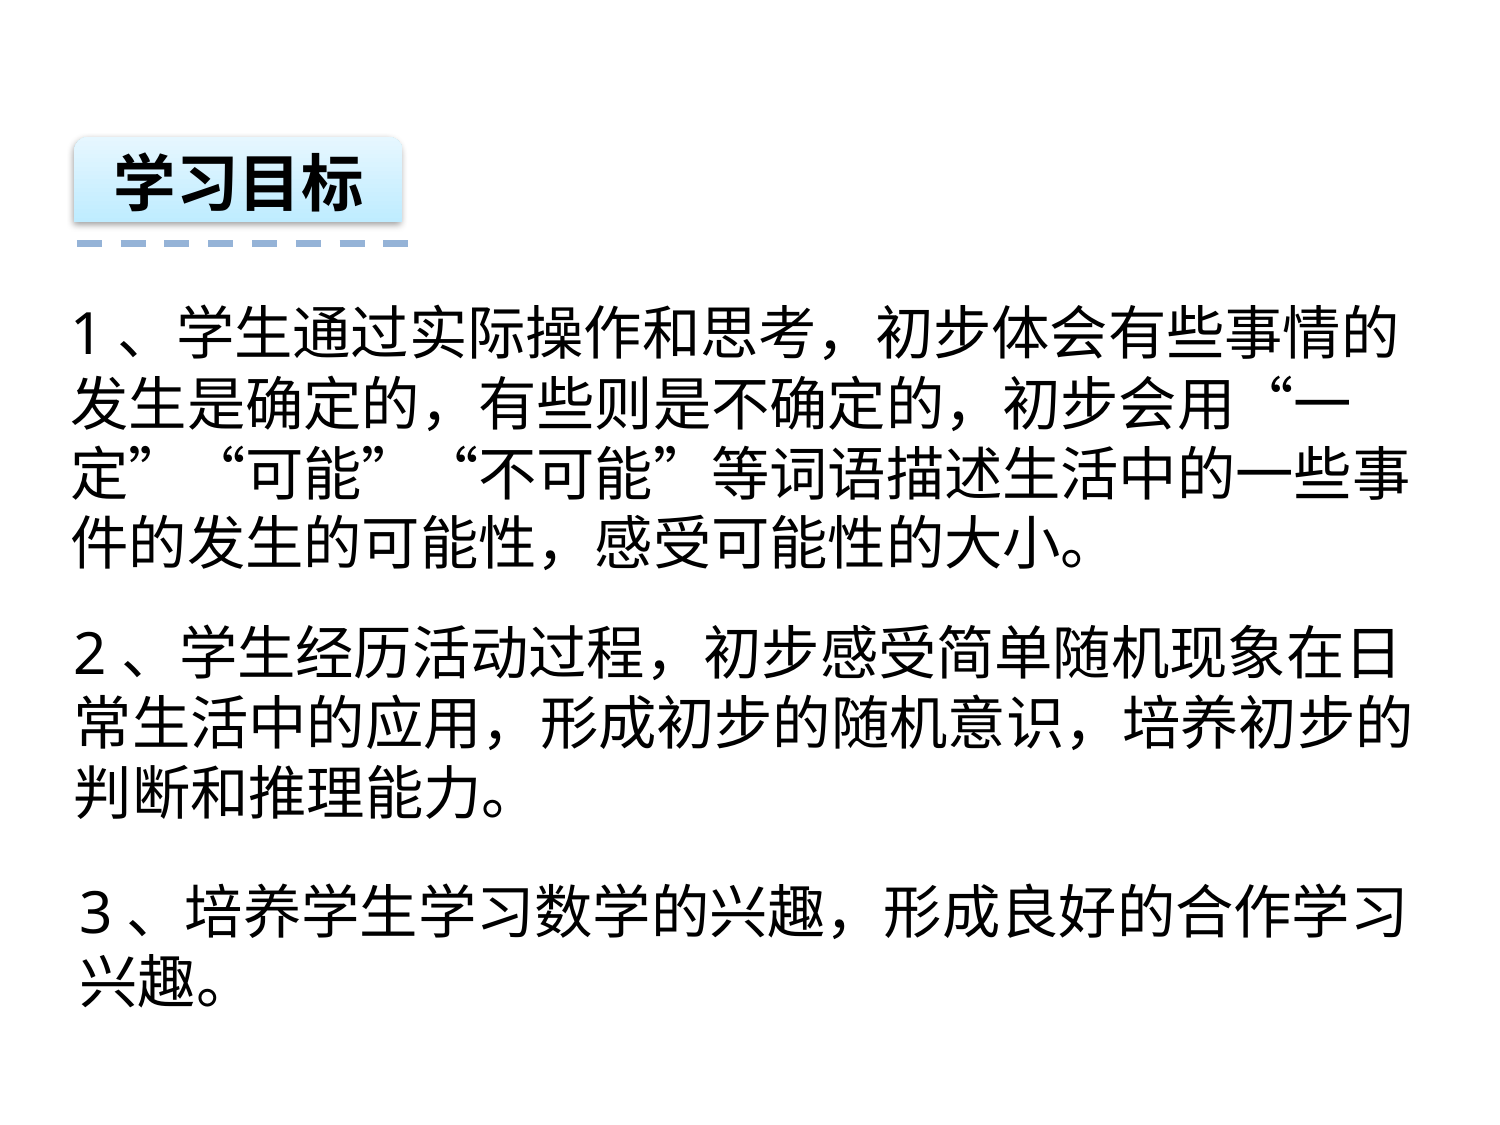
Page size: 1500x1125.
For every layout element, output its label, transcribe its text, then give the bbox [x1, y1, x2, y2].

text_box 3、培养学生学习数学的兴趣，形成良好的合作学习兴趣。 [64, 867, 1459, 1023]
text_box 1、学生通过实际操作和思考，初步体会有些事情的发生是确定的，有些则是不确定的，初步会用“一定”“可能”“不可能”等词语描述生活中的一些事件的发生的可能性，感受可能性的大小。 [64, 290, 1436, 583]
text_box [73, 136, 408, 244]
text_box 2、学生经历活动过程，初步感受简单随机现象在日常生活中的应用，形成初步的随机意识，培养初步的判断和推理能力。 [59, 608, 1447, 834]
